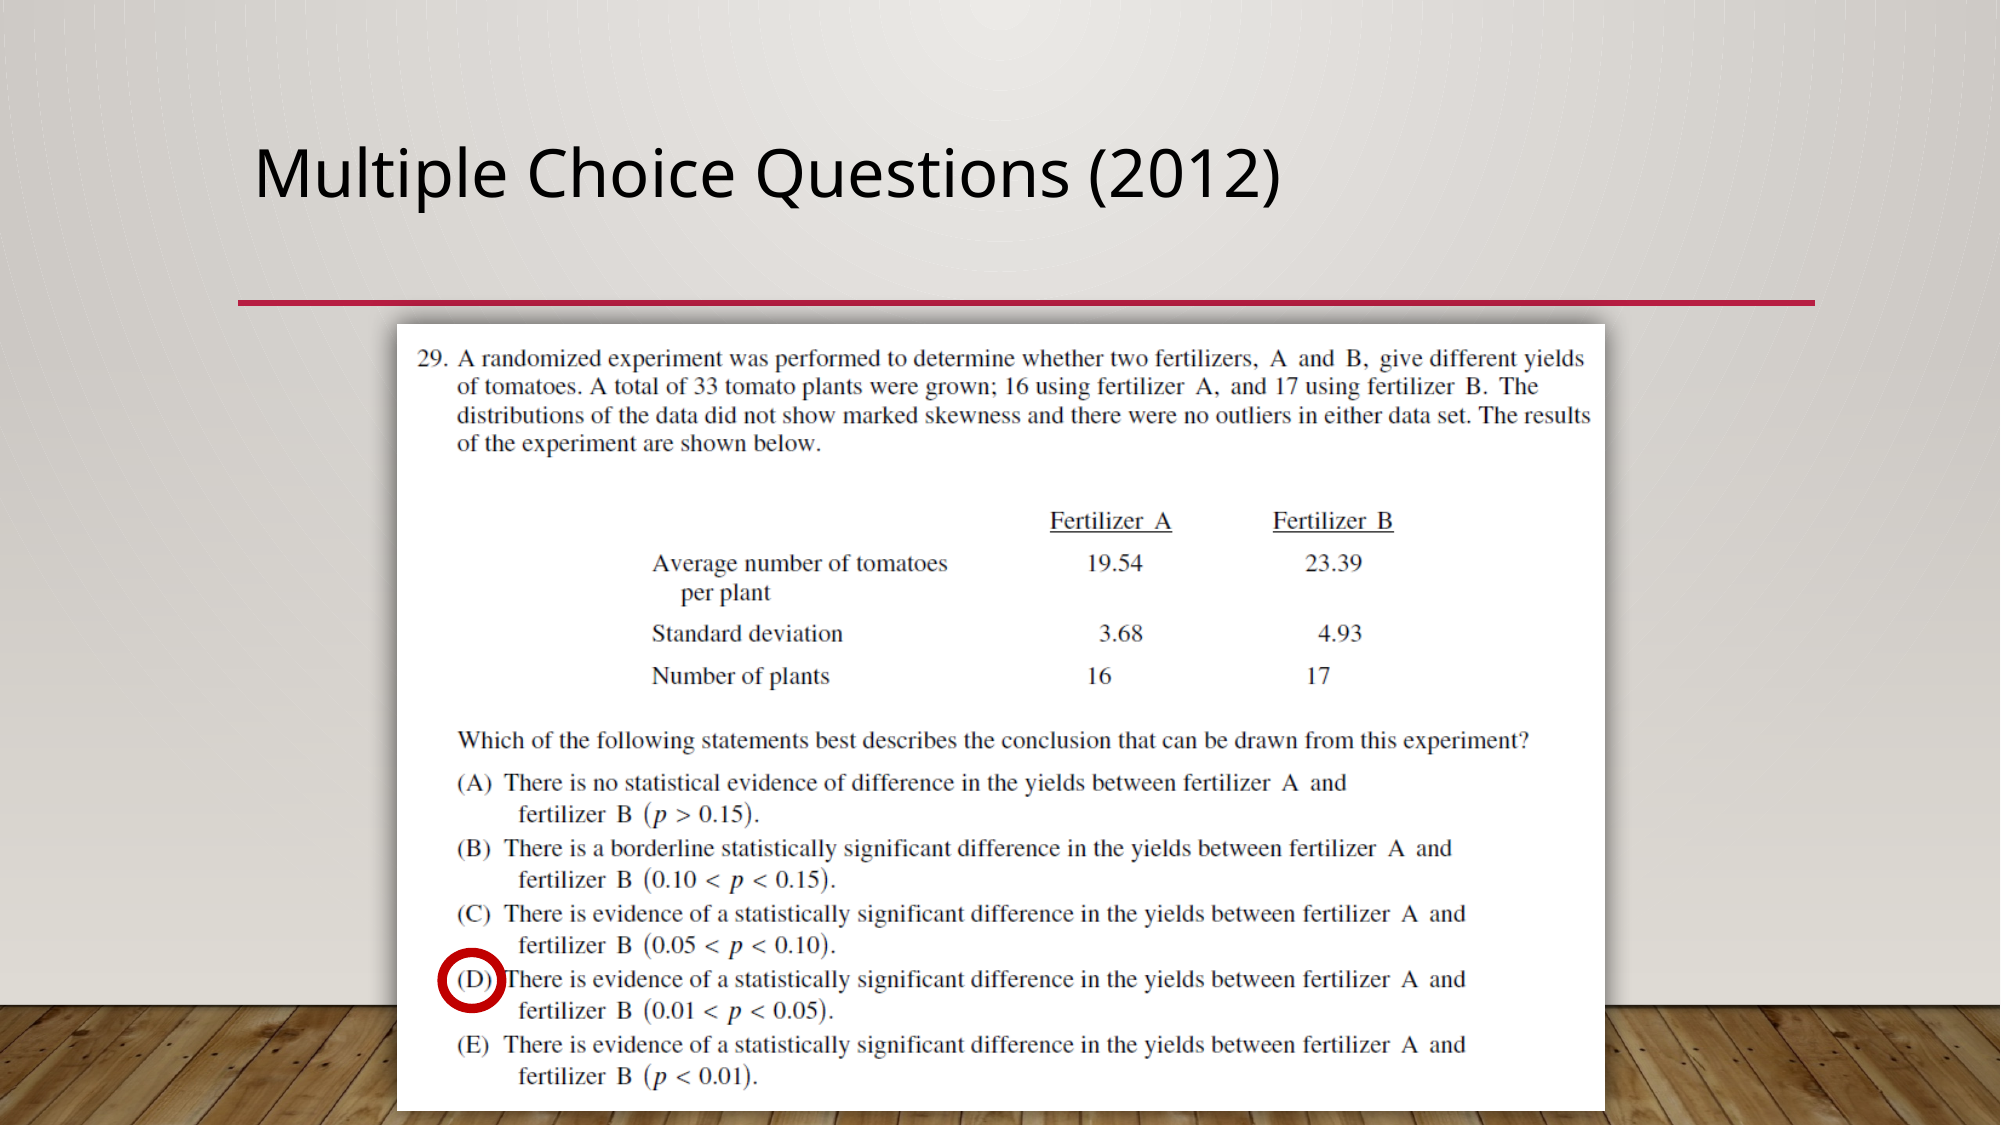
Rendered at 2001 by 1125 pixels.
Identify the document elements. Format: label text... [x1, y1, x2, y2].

title Multiple Choice Questions (2012) [238, 131, 1814, 305]
picture [0, 324, 2000, 1125]
